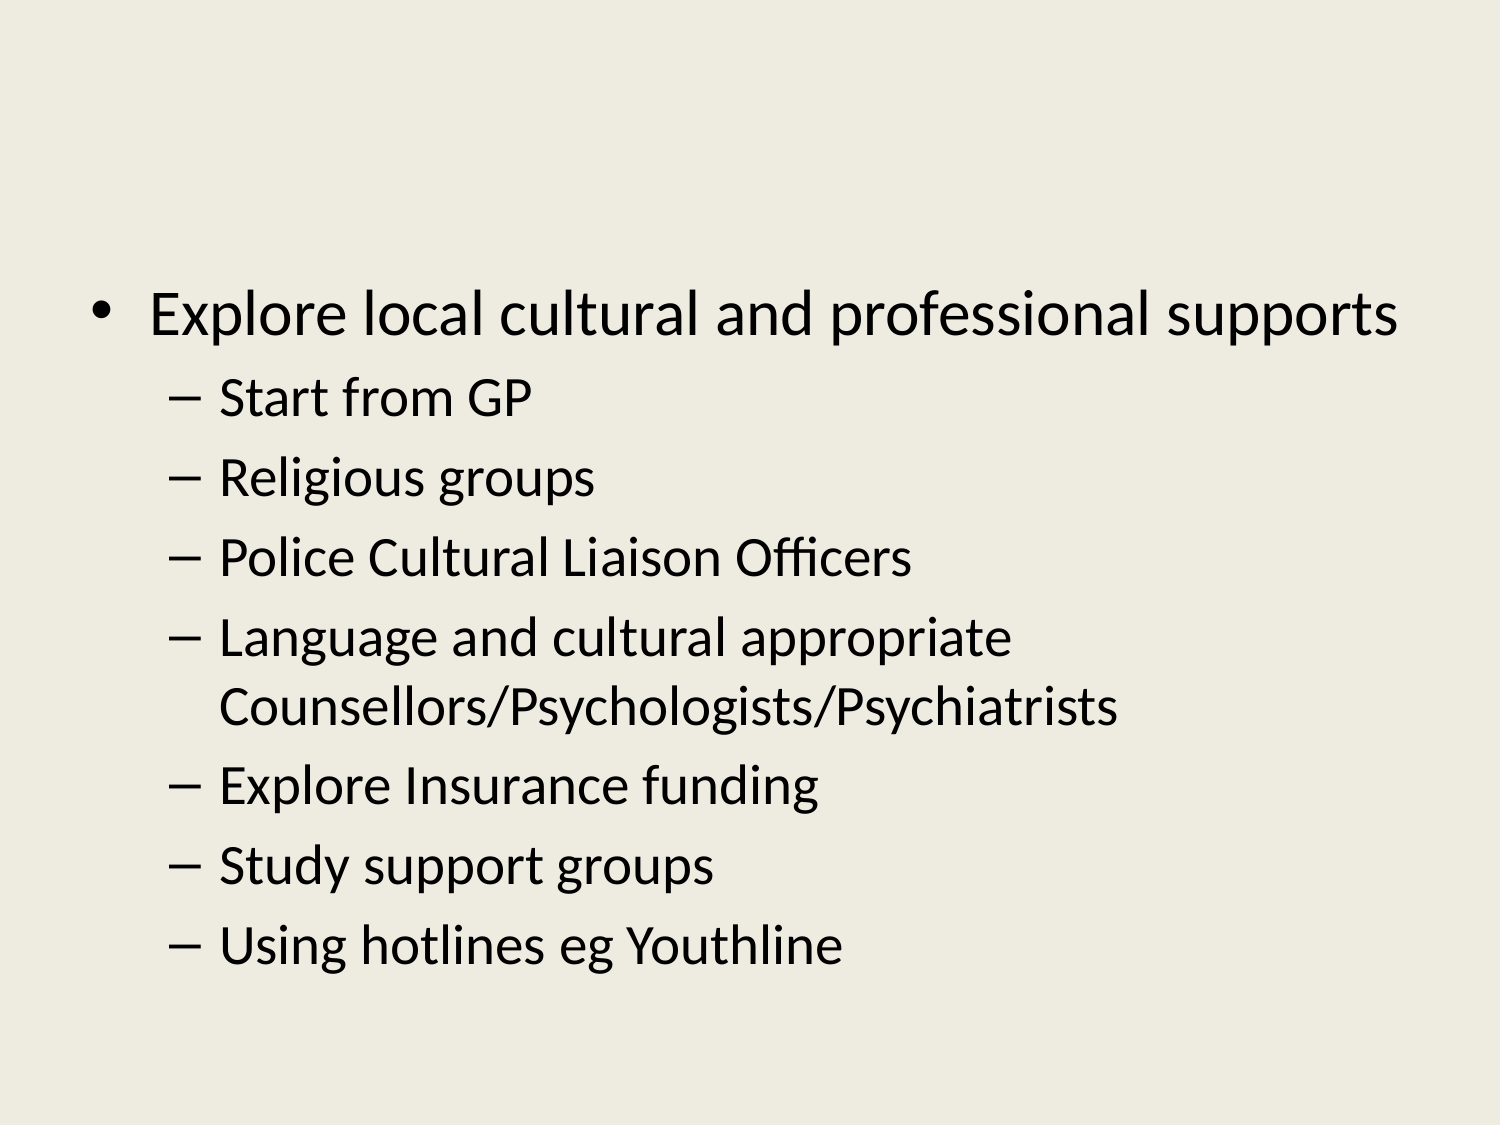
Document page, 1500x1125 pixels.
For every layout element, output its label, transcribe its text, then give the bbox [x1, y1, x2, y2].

list Explore local cultural and professional supports Start from GP Religious groups Police Cultural Liaison Officers Language and cultural appropriate Counsellors/Psychologists/Psychiatrists Explore Insurance funding Study support groups Using hotlines eg Youthline [75, 262, 1425, 1005]
